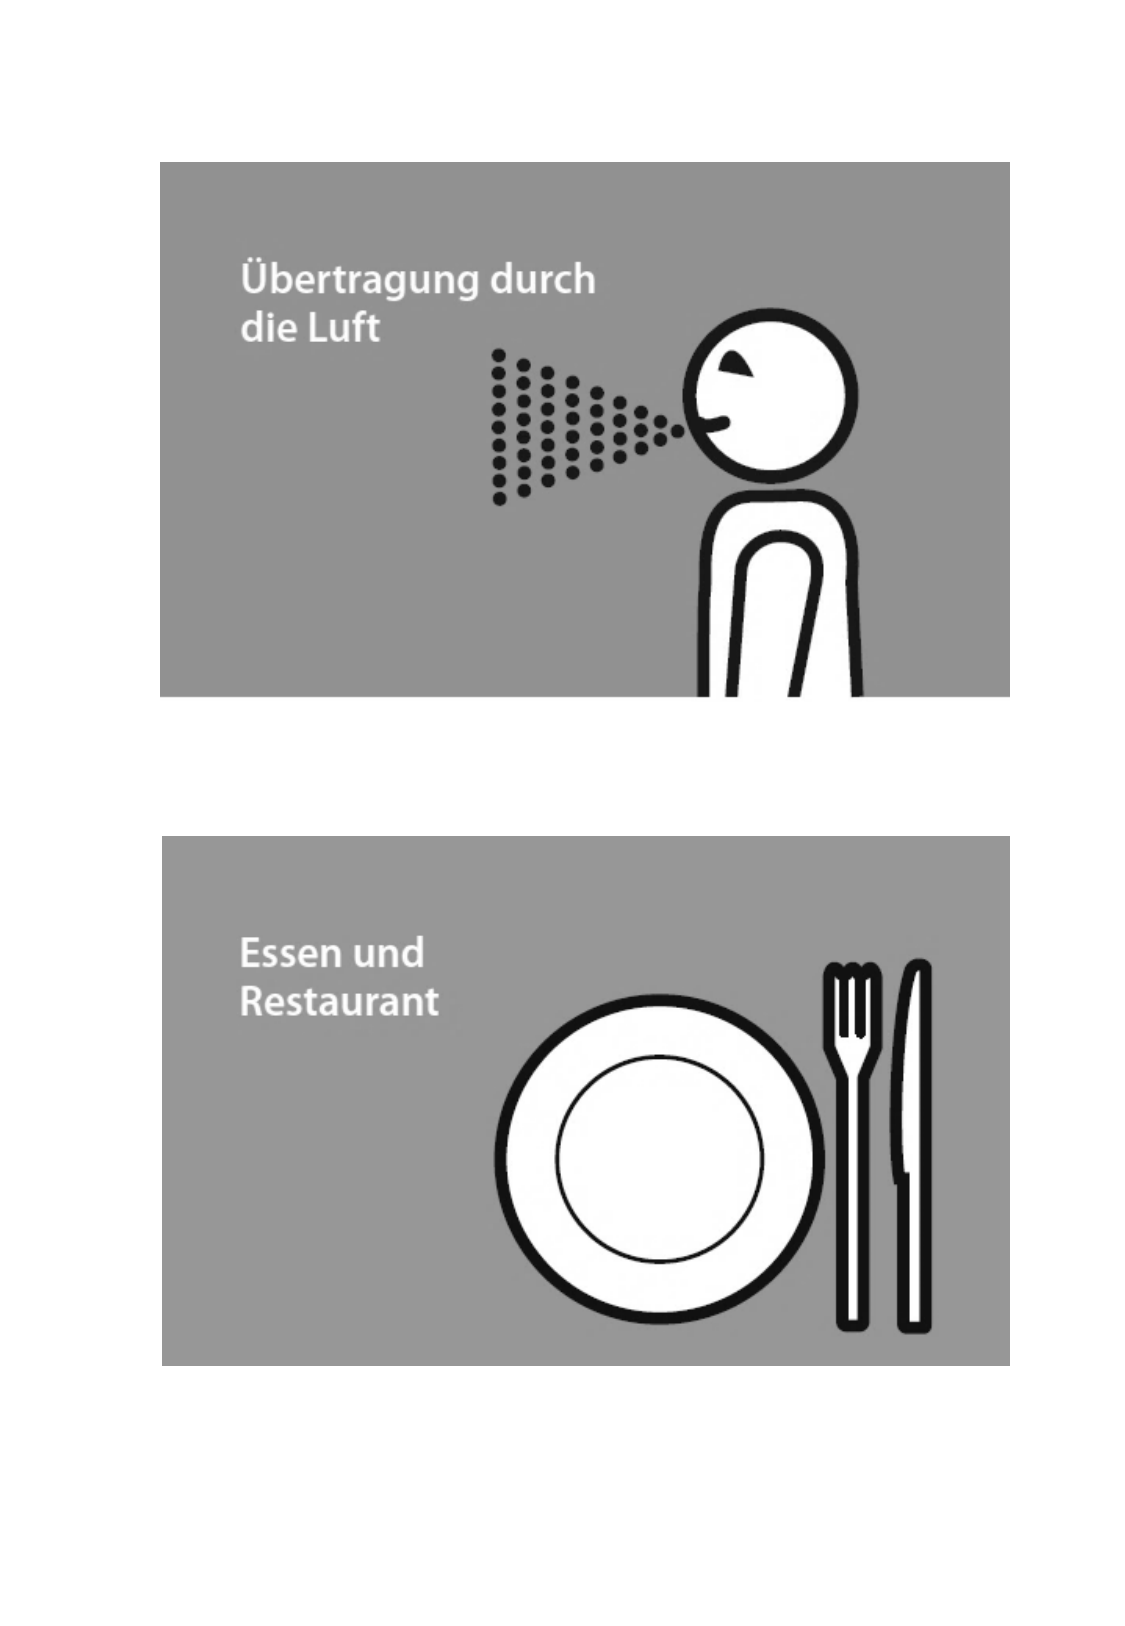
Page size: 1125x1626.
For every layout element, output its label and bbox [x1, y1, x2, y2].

picture [160, 162, 1010, 703]
picture [162, 835, 1010, 1366]
